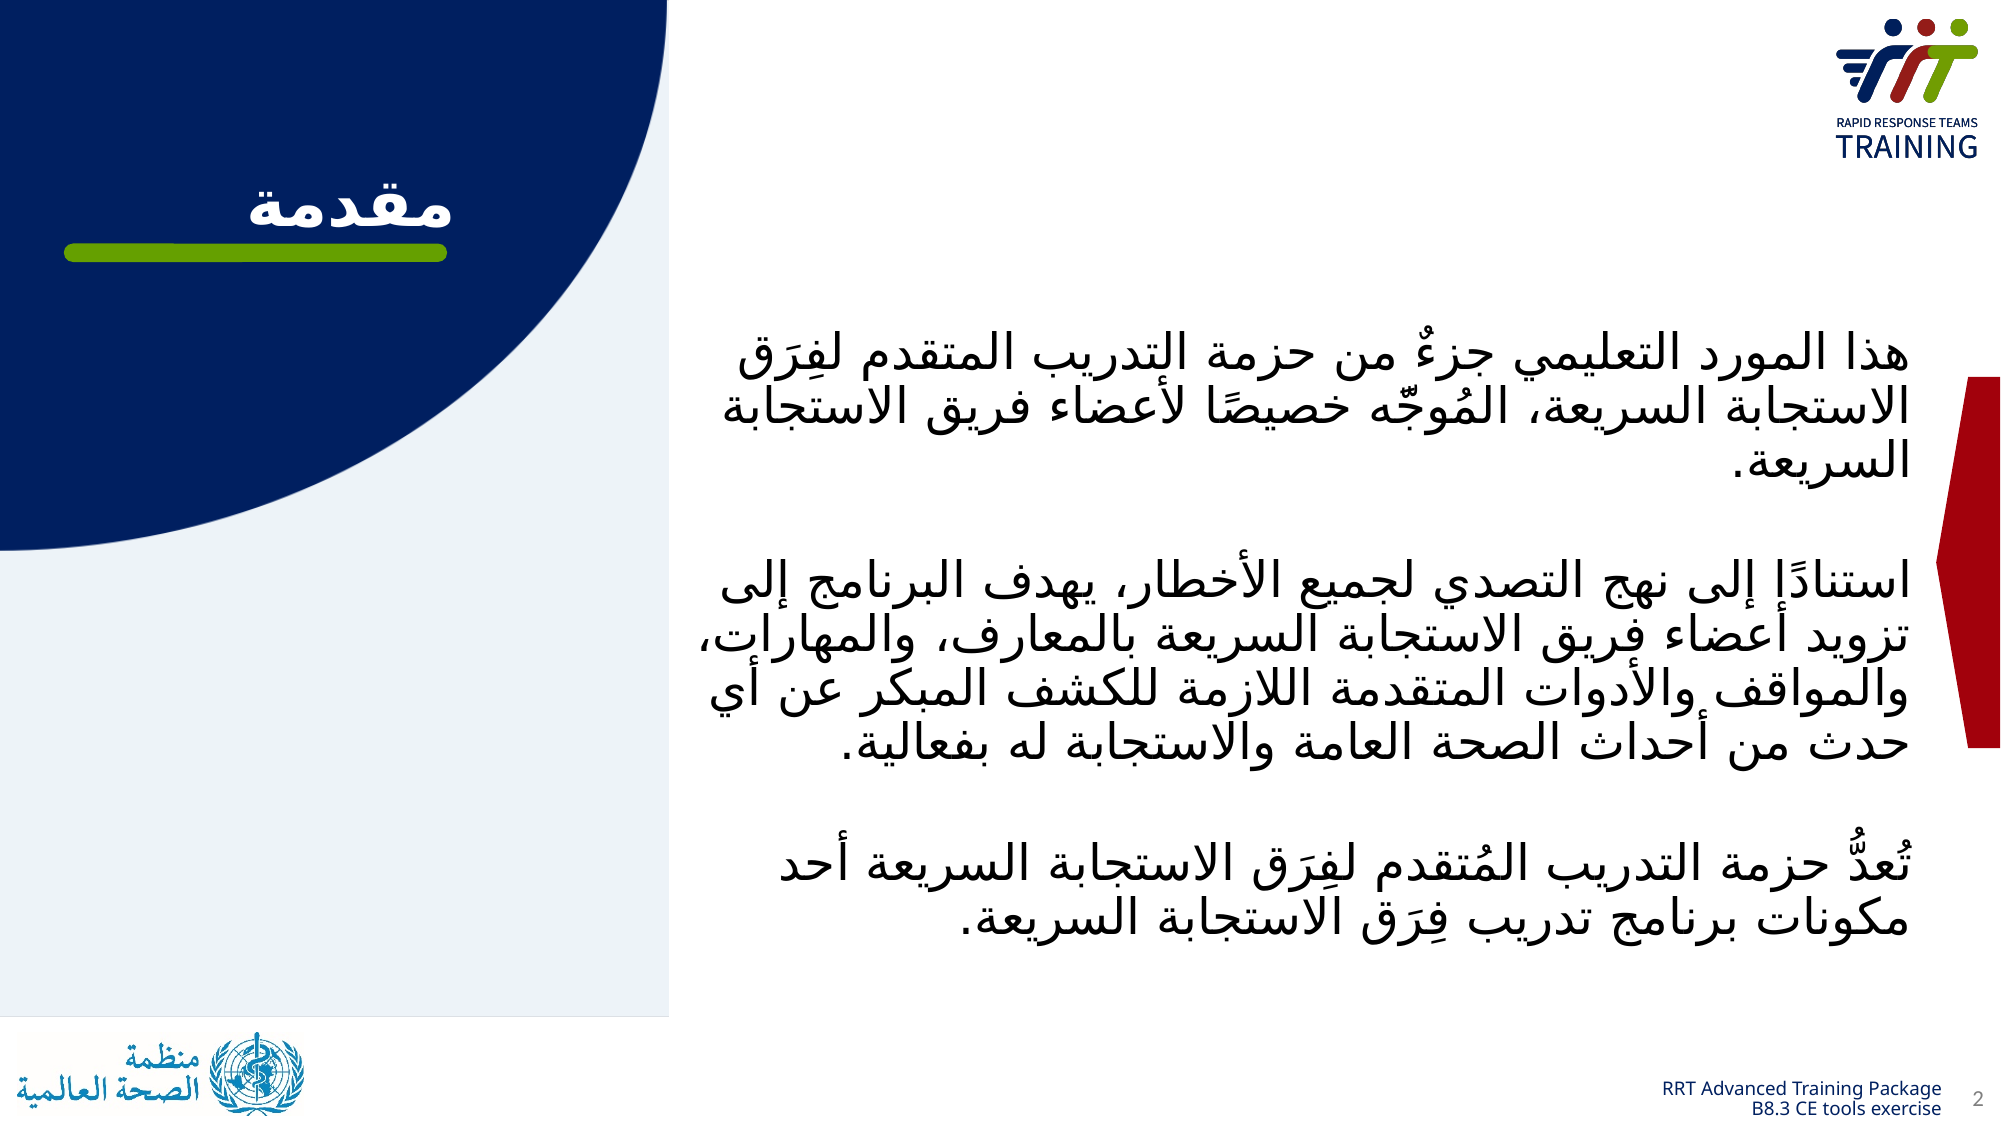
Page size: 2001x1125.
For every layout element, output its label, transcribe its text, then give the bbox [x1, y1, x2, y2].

list هذا المورد التعليمي جزءٌ من حزمة التدريب المتقدم لفِرَق الاستجابة السريعة، المُوجَّه خصيصًا لأعضاء فريق الاستجابة السريعة. استنادًا إلى نهج التصدي لجميع الأخطار، يهدف البرنامج إلى تزويد أعضاء فريق الاستجابة السريعة بالمعارف، والمهارات، والمواقف والأدوات المتقدمة اللازمة للكشف المبكر عن أي حدث من أحداث الصحة العامة والاستجابة له بفعالية. تُعدُّ حزمة التدريب المُتقدم لفِرَق الاستجابة السريعة أحد مكونات برنامج تدريب فِرَق الاستجابة السريعة. [676, 325, 1913, 864]
picture [1835, 19, 1978, 167]
picture [17, 1032, 304, 1116]
title مقدمة [39, 102, 457, 242]
picture [0, 0, 669, 1018]
